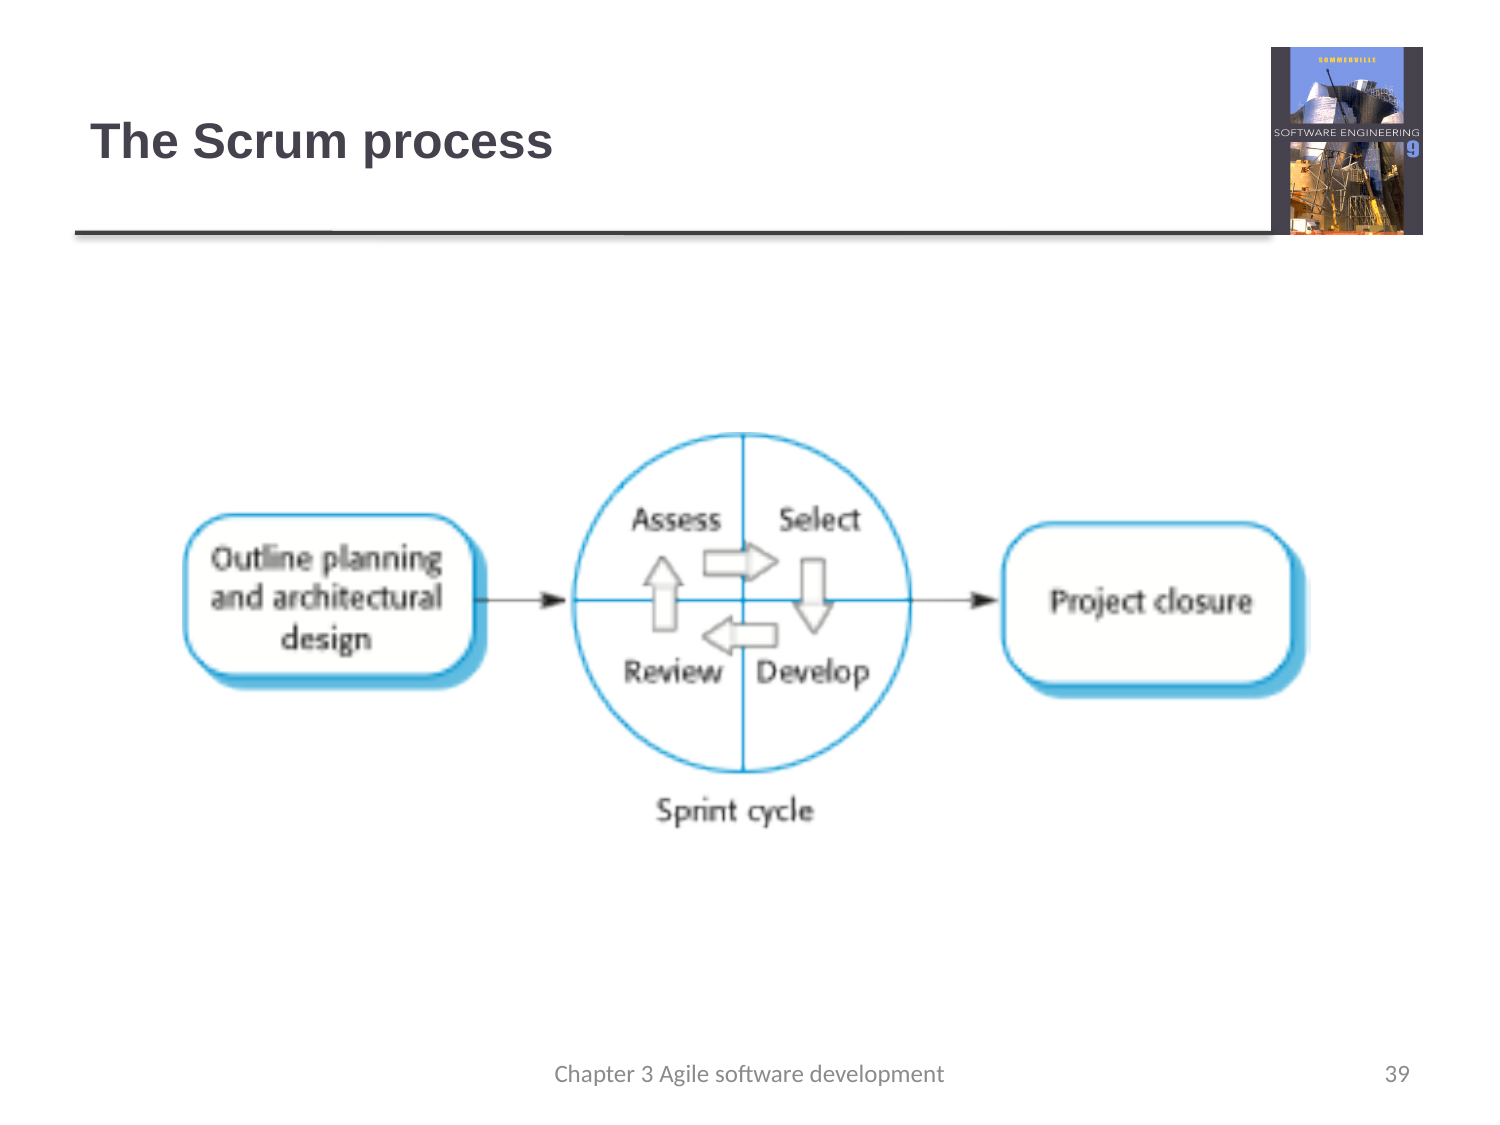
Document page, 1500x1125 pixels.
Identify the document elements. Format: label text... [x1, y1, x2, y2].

picture [1272, 47, 1423, 235]
picture [182, 432, 1311, 834]
slide_number 39 [1074, 1042, 1425, 1103]
footer Chapter 3 Agile software development [512, 1042, 988, 1103]
title The Scrum process [74, 44, 1272, 233]
